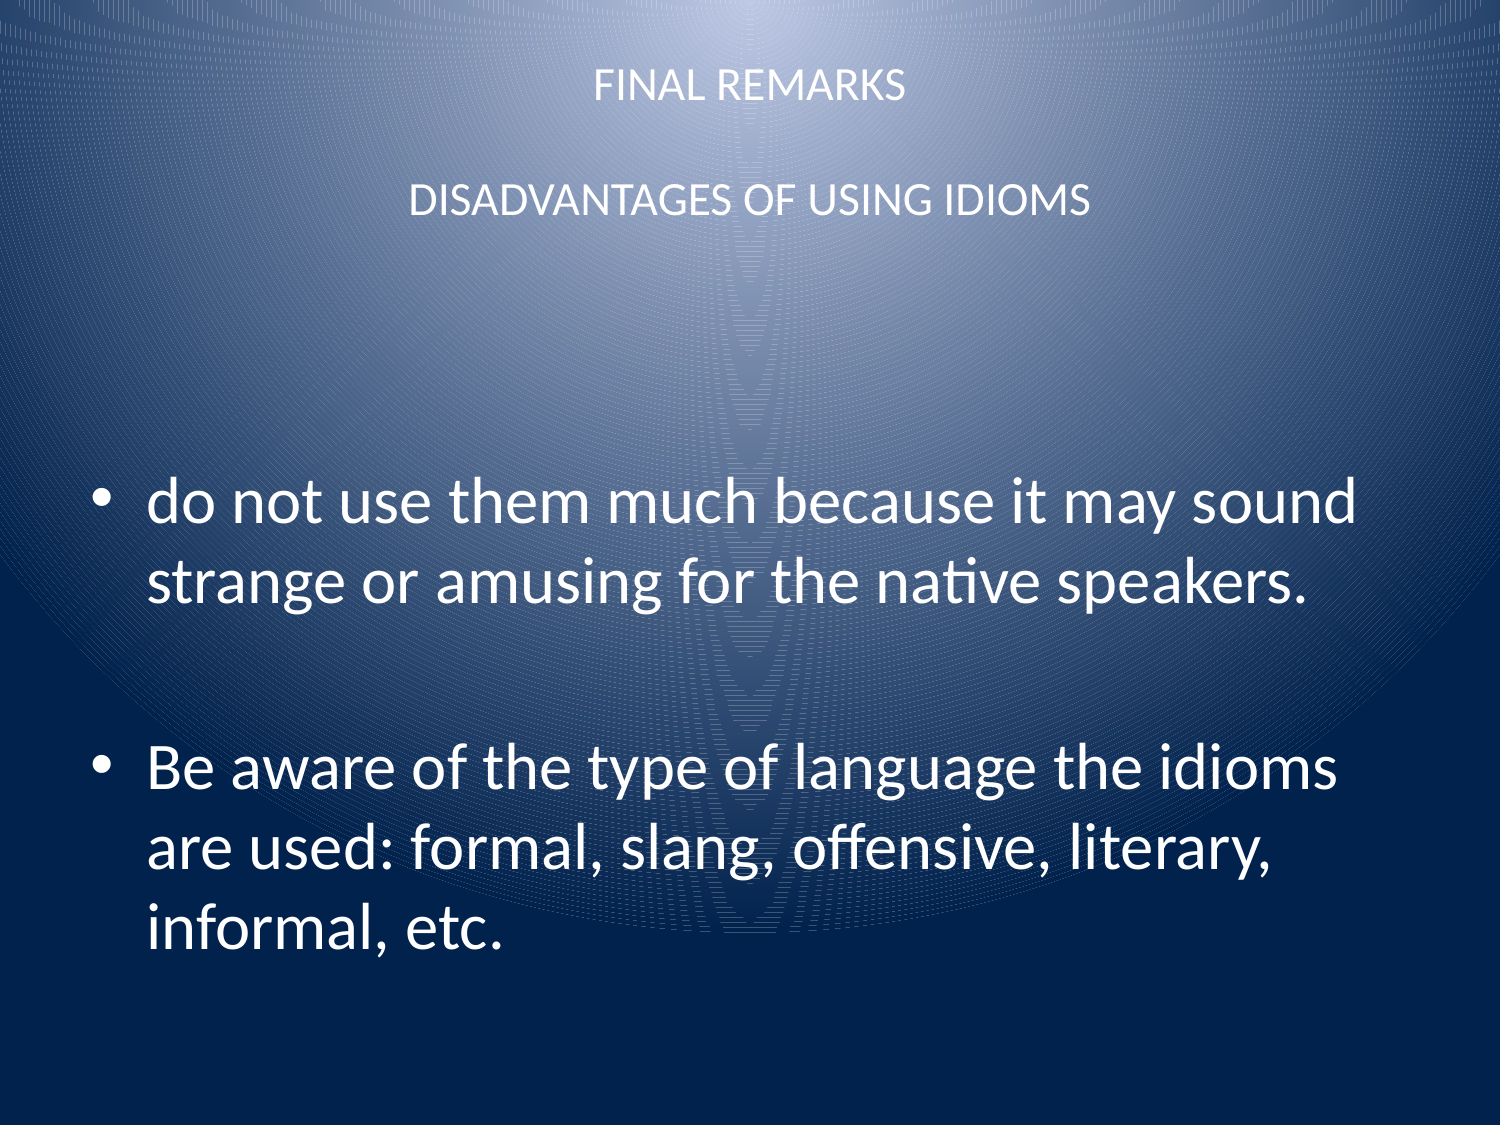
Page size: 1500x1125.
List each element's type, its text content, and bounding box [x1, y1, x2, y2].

list do not use them much because it may sound strange or amusing for the native speakers. Be aware of the type of language the idioms are used: formal, slang, offensive, literary, informal, etc. [75, 262, 1425, 1005]
title FINAL REMARKS DISADVANTAGES OF USING IDIOMS [75, 45, 1425, 233]
